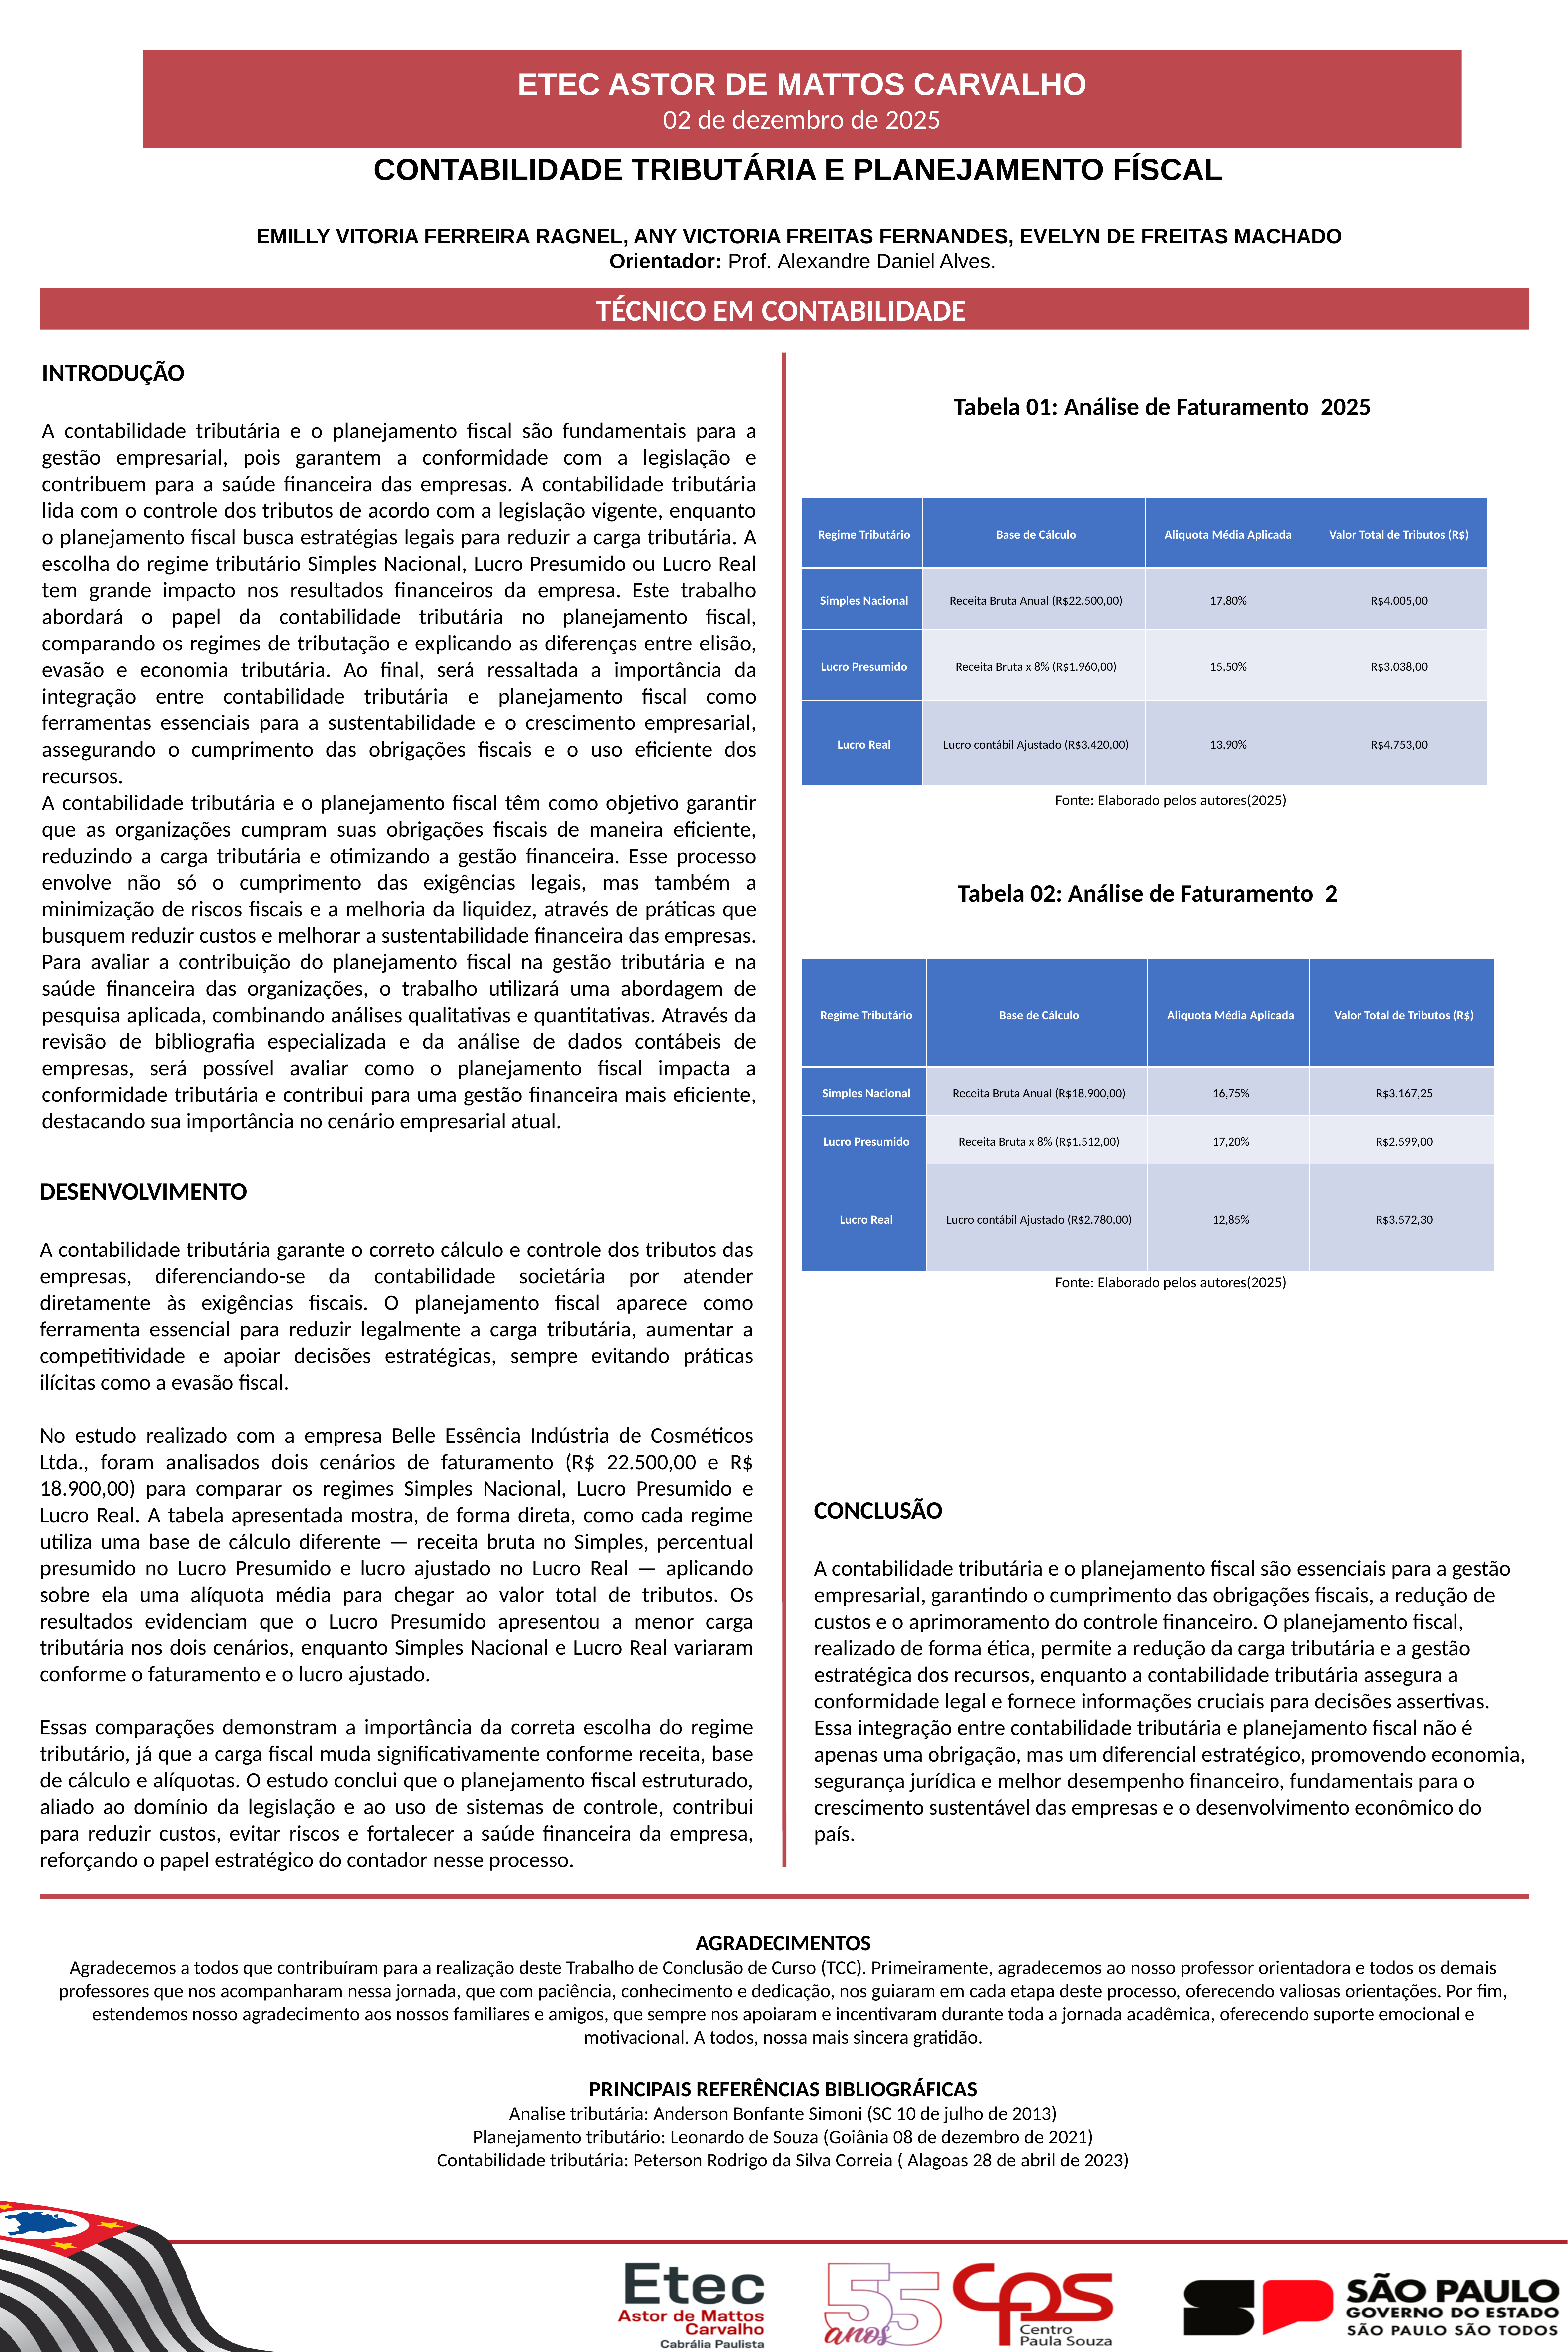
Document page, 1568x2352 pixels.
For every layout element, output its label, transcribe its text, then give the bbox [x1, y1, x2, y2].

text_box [0, 2200, 1568, 2352]
table_cell 12,85% [1148, 1164, 1309, 1271]
table_header Regime Tributário [802, 959, 926, 1066]
table_cell R$3.038,00 [1307, 630, 1487, 700]
table_cell R$3.167,25 [1310, 1068, 1494, 1115]
table_cell 17,80% [1146, 569, 1307, 629]
table_cell Receita Bruta x 8% (R$1.960,00) [923, 630, 1145, 700]
table_cell 13,90% [1146, 701, 1307, 785]
text_box ETEC ASTOR DE MATTOS CARVALHO 02 de dezembro de 2025 [143, 50, 1462, 148]
table_header Regime Tributário [802, 498, 922, 567]
text_box AGRADECIMENTOS Agradecemos a todos que contribuíram para a realização deste Trabalho de Conclusão de Curso (TCC). Primeiramente, agradecemos ao nosso professor orientadora e todos os demais professores que nos acompanharam nessa jornada, que com paciência, conhecimento e dedicação, nos guiaram em cada etapa deste processo, oferecendo valiosas orientações. Por fim, estendemos nosso agradecimento aos nossos familiares e amigos, que sempre nos apoiaram e incentivaram durante toda a jornada acadêmica, oferecendo suporte emocional e motivacional. A todos, nossa mais sincera gratidão. PRINCIPAIS REFERÊNCIAS BIBLIOGRÁFICAS Analise tributária: Anderson Bonfante Simoni (SC 10 de julho de 2013) Planejamento tributário: Leonardo de Souza (Goiânia 08 de dezembro de 2021) Contabilidade tributária: Peterson Rodrigo da Silva Correia ( Alagoas 28 de abril de 2023) [37, 1926, 1530, 2200]
text_box Tabela 01: Análise de Faturamento 2025 [785, 388, 1540, 444]
table_header Valor Total de Tributos (R$) [1310, 959, 1494, 1066]
text_box TÉCNICO EM CONTABILIDADE [40, 288, 1529, 330]
table_cell Simples Nacional [802, 569, 922, 629]
text_box Tabela 02: Análise de Faturamento 2​ [953, 874, 1568, 924]
text_box A contabilidade tributária e o planejamento fiscal têm como objetivo garantir que as organizações cumpram suas obrigações fiscais de maneira eficiente, reduzindo a carga tributária e otimizando a gestão financeira. Esse processo envolve não só o cumprimento das exigências legais, mas também a minimização de riscos fiscais e a melhoria da liquidez, através de práticas que busquem reduzir custos e melhorar a sustentabilidade financeira das empresas. Para avaliar a contribuição do planejamento fiscal na gestão tributária e na saúde financeira das organizações, o trabalho utilizará uma abordagem de pesquisa aplicada, combinando análises qualitativas e quantitativas. Através da revisão de bibliografia especializada e da análise de dados contábeis de empresas, será possível avaliar como o planejamento fiscal impacta a conformidade tributária e contribui para uma gestão financeira mais eficiente, destacando sua importância no cenário empresarial atual. [37, 755, 762, 1161]
text_box DESENVOLVIMENTO A contabilidade tributária garante o correto cálculo e controle dos tributos das empresas, diferenciando-se da contabilidade societária por atender diretamente às exigências fiscais. O planejamento fiscal aparece como ferramenta essencial para reduzir legalmente a carga tributária, aumentar a competitividade e apoiar decisões estratégicas, sempre evitando práticas ilícitas como a evasão fiscal. No estudo realizado com a empresa Belle Essência Indústria de Cosméticos Ltda., foram analisados dois cenários de faturamento (R$ 22.500,00 e R$ 18.900,00) para comparar os regimes Simples Nacional, Lucro Presumido e Lucro Real. A tabela apresentada mostra, de forma direta, como cada regime utiliza uma base de cálculo diferente — receita bruta no Simples, percentual presumido no Lucro Presumido e lucro ajustado no Lucro Real — aplicando sobre ela uma alíquota média para chegar ao valor total de tributos. Os resultados evidenciam que o Lucro Presumido apresentou a menor carga tributária nos dois cenários, enquanto Simples Nacional e Lucro Real variaram conforme o faturamento e o lucro ajustado. Essas comparações demonstram a importância da correta escolha do regime tributário, já que a carga fiscal muda significativamente conforme receita, base de cálculo e alíquotas. O estudo conclui que o planejamento fiscal estruturado, aliado ao domínio da legislação e ao uso de sistemas de controle, contribui para reduzir custos, evitar riscos e fortalecer a saúde financeira da empresa, reforçando o papel estratégico do contador nesse processo. [35, 1173, 759, 1880]
text_box CONCLUSÃO A contabilidade tributária e o planejamento fiscal são essenciais para a gestão empresarial, garantindo o cumprimento das obrigações fiscais, a redução de custos e o aprimoramento do controle financeiro. O planejamento fiscal, realizado de forma ética, permite a redução da carga tributária e a gestão estratégica dos recursos, enquanto a contabilidade tributária assegura a conformidade legal e fornece informações cruciais para decisões assertivas. Essa integração entre contabilidade tributária e planejamento fiscal não é apenas uma obrigação, mas um diferencial estratégico, promovendo economia, segurança jurídica e melhor desempenho financeiro, fundamentais para o crescimento sustentável das empresas e o desenvolvimento econômico do país. [809, 1491, 1533, 1865]
table_cell R$2.599,00 [1310, 1116, 1494, 1164]
table_cell Lucro Presumido [802, 1116, 926, 1164]
table_cell Simples Nacional [802, 1068, 926, 1115]
text_box Fonte: Elaborado pelos autores(2025) [954, 1272, 1388, 1302]
text_box CONTABILIDADE TRIBUTÁRIA E PLANEJAMENTO FÍSCAL Emilly vitoria ferreira ragnel, any victoria freitas fernandes, evelyn de freitas machado Orientador: Prof. Alexandre Daniel Alves. [144, 147, 1462, 275]
table_cell R$4.005,00 [1307, 569, 1487, 629]
table_cell 16,75% [1148, 1068, 1309, 1115]
table_cell Lucro Real [802, 1164, 926, 1271]
table_cell R$4.753,00 [1307, 701, 1487, 785]
table_cell Lucro Presumido [802, 630, 922, 700]
table_header Aliquota Média Aplicada [1148, 959, 1309, 1066]
table_header Base de Cálculo [923, 498, 1145, 567]
text_box Fonte: Elaborado pelos autores(2025) [954, 787, 1388, 842]
table_cell Receita Bruta Anual (R$18.900,00) [927, 1068, 1147, 1115]
table_cell Lucro contábil Ajustado (R$2.780,00) [927, 1164, 1147, 1271]
table_header Aliquota Média Aplicada [1146, 498, 1307, 567]
table_cell R$3.572,30 [1310, 1164, 1494, 1271]
table_cell 17,20% [1148, 1116, 1309, 1164]
table_header Base de Cálculo [927, 959, 1147, 1066]
table_cell Lucro contábil Ajustado (R$3.420,00) [923, 701, 1145, 785]
table_cell 15,50% [1146, 630, 1307, 700]
table_cell Receita Bruta x 8% (R$1.512,00) [927, 1116, 1147, 1164]
table_cell Lucro Real [802, 701, 922, 785]
table_cell Receita Bruta Anual (R$22.500,00) [923, 569, 1145, 629]
text_box INTRODUÇÃO A contabilidade tributária e o planejamento fiscal são fundamentais para a gestão empresarial, pois garantem a conformidade com a legislação e contribuem para a saúde financeira das empresas. A contabilidade tributária lida com o controle dos tributos de acordo com a legislação vigente, enquanto o planejamento fiscal busca estratégias legais para reduzir a carga tributária. A escolha do regime tributário Simples Nacional, Lucro Presumido ou Lucro Real tem grande impacto nos resultados financeiros da empresa. Este trabalho abordará o papel da contabilidade tributária no planejamento fiscal, comparando os regimes de tributação e explicando as diferenças entre elisão, evasão e economia tributária. Ao final, será ressaltada a importância da integração entre contabilidade tributária e planejamento fiscal como ferramentas essenciais para a sustentabilidade e o crescimento empresarial, assegurando o cumprimento das obrigações fiscais e o uso eficiente dos recursos. [37, 354, 762, 755]
table_header Valor Total de Tributos (R$) [1307, 498, 1487, 567]
